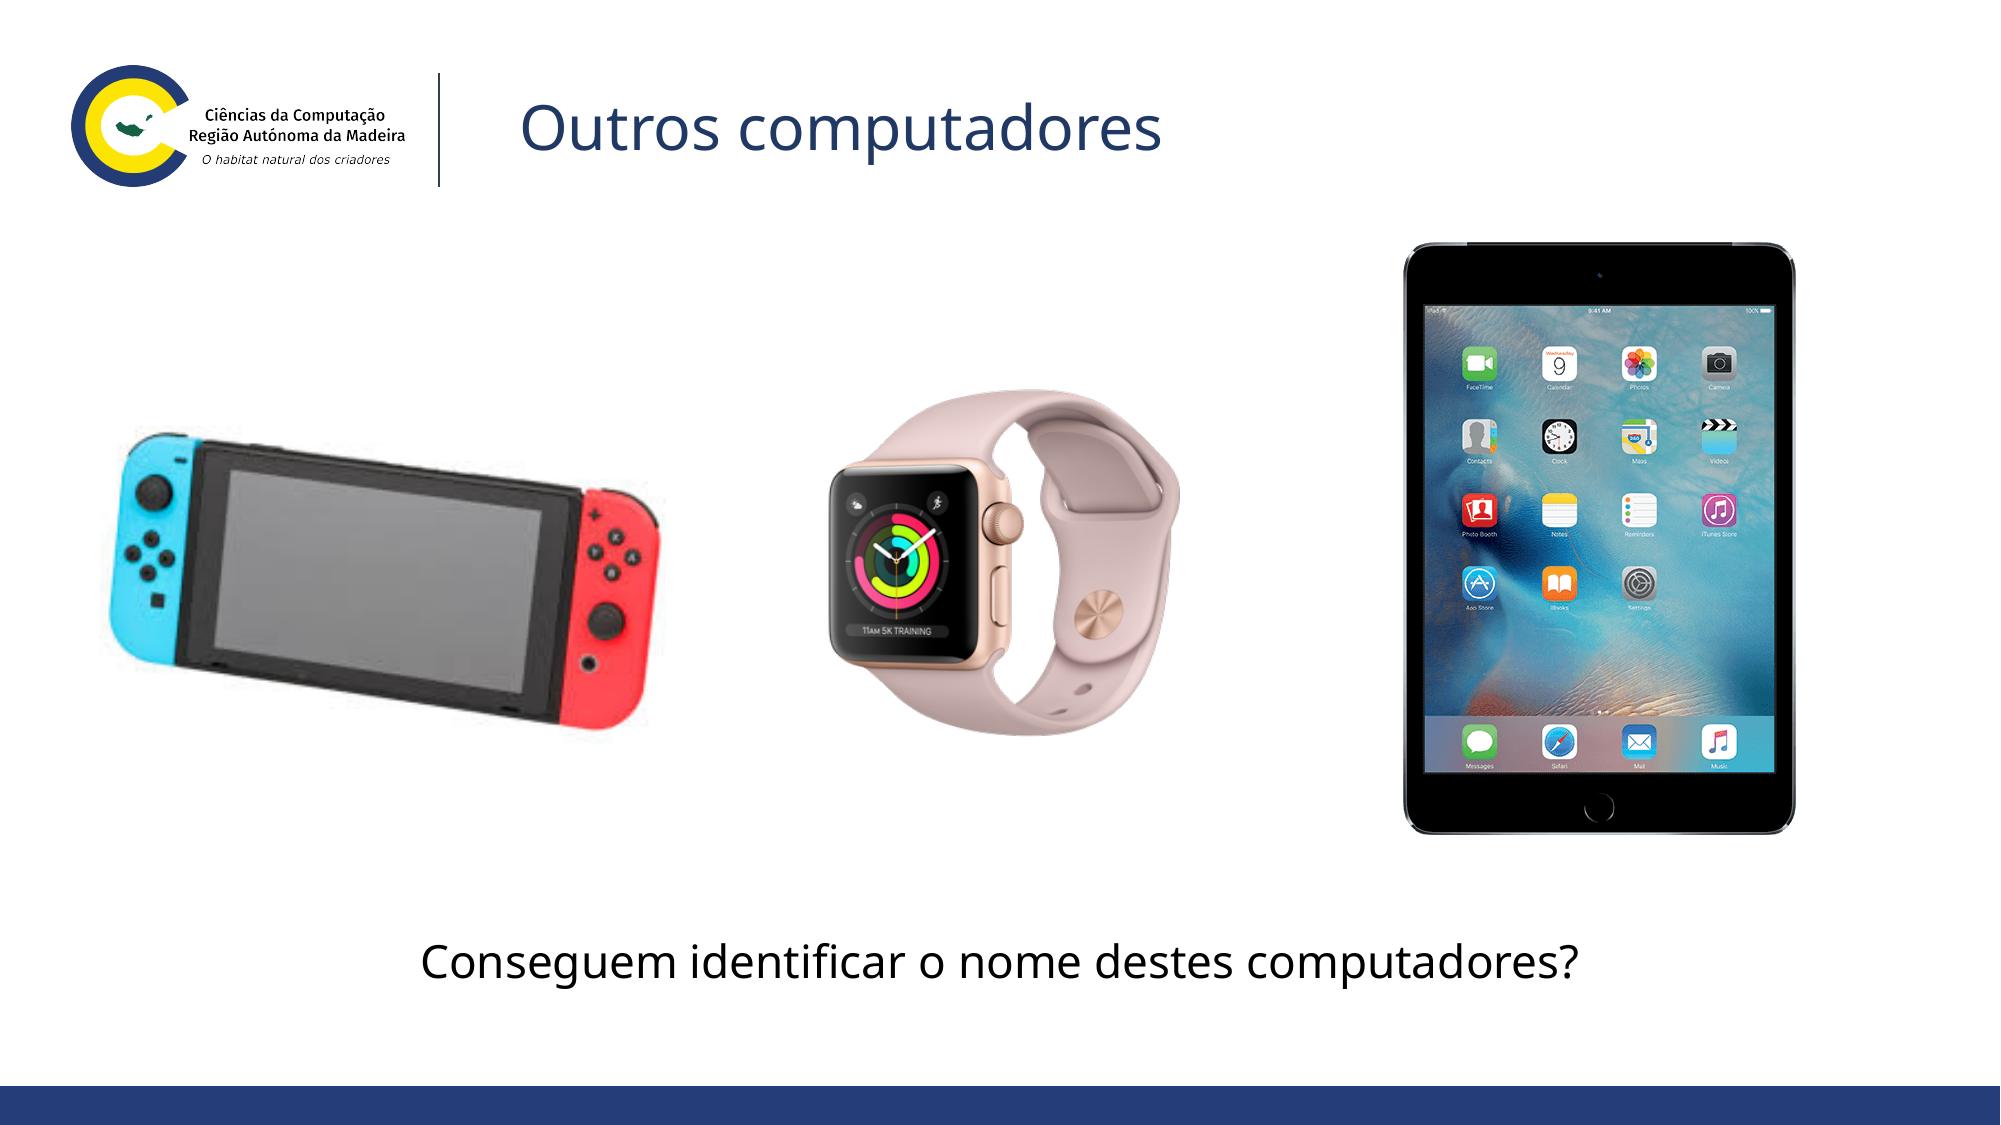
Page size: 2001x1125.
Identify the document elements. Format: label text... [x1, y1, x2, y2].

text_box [71, 65, 440, 188]
picture [1387, 242, 1811, 835]
text_box [0, 1085, 2000, 1125]
text_box Conseguem identificar o nome destes computadores? [405, 924, 1595, 995]
picture [65, 391, 706, 776]
text_box Outros computadores [504, 80, 1180, 171]
picture [801, 370, 1199, 755]
